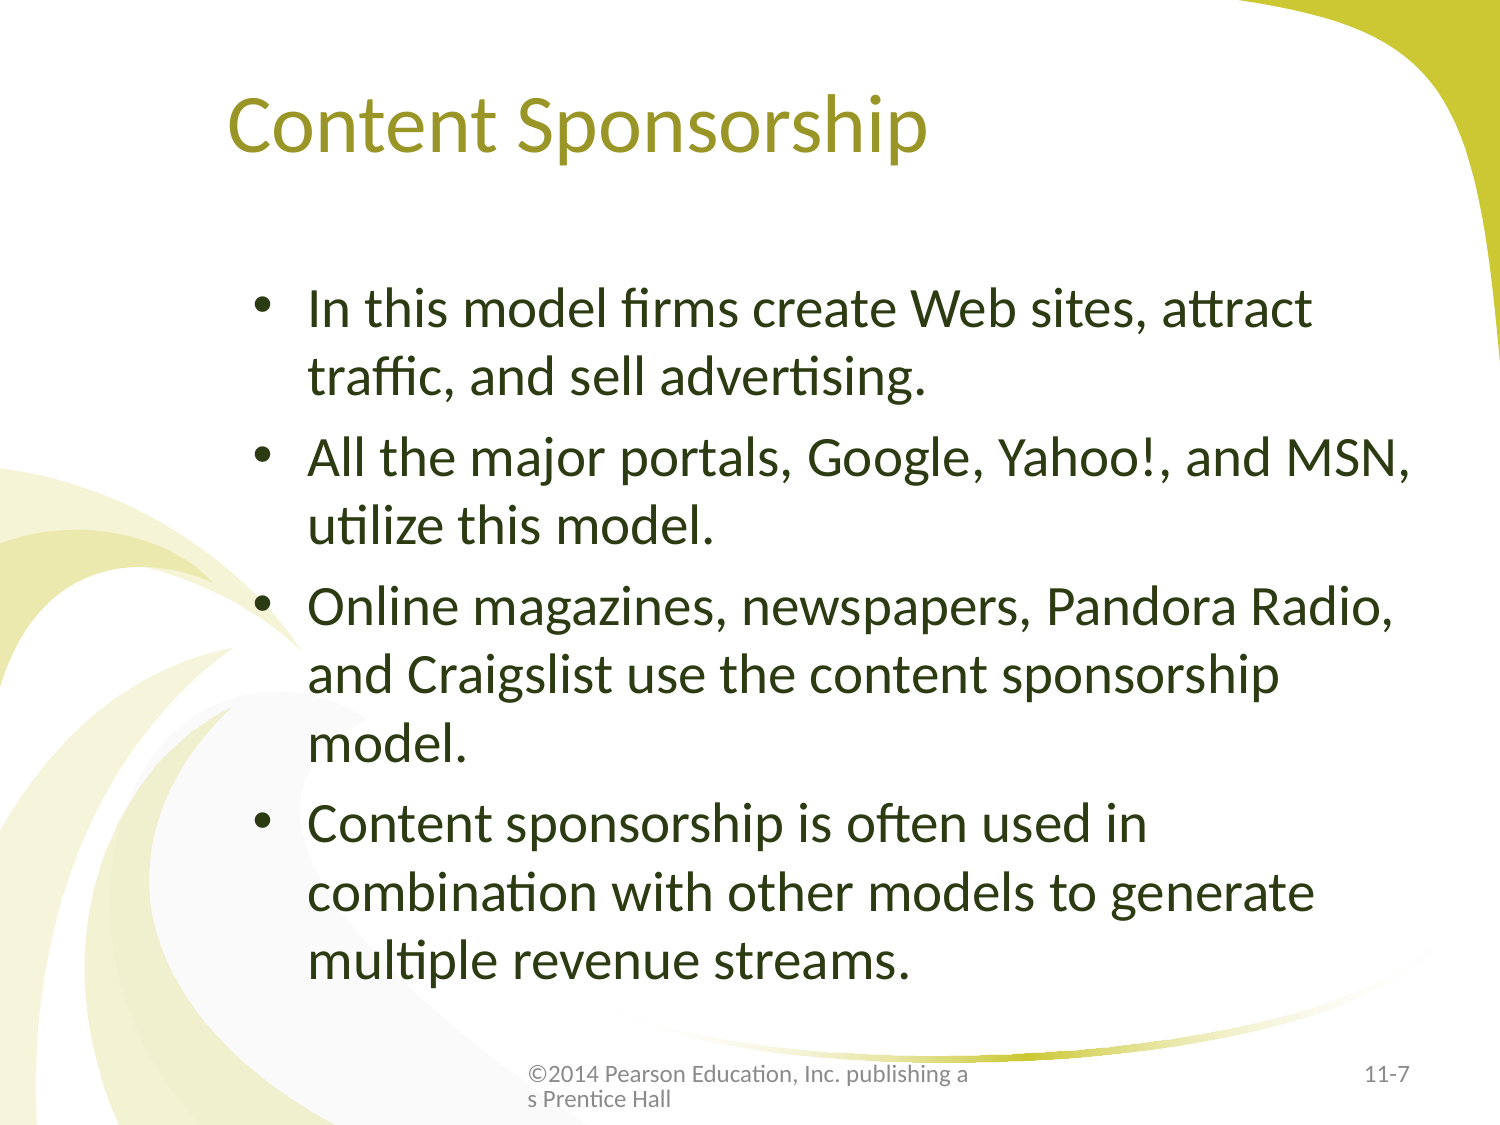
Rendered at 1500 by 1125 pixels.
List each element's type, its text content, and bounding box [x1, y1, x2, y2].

list In this model firms create Web sites, attract traffic, and sell advertising. All the major portals, Google, Yahoo!, and MSN, utilize this model. Online magazines, newspapers, Pandora Radio, and Craigslist use the content sponsorship model. Content sponsorship is often used in combination with other models to generate multiple revenue streams. [237, 262, 1438, 1000]
title Content Sponsorship [212, 37, 1438, 200]
footer ©2014 Pearson Education, Inc. publishing as Prentice Hall [512, 1042, 988, 1103]
slide_number 11-7 [1074, 1042, 1425, 1103]
